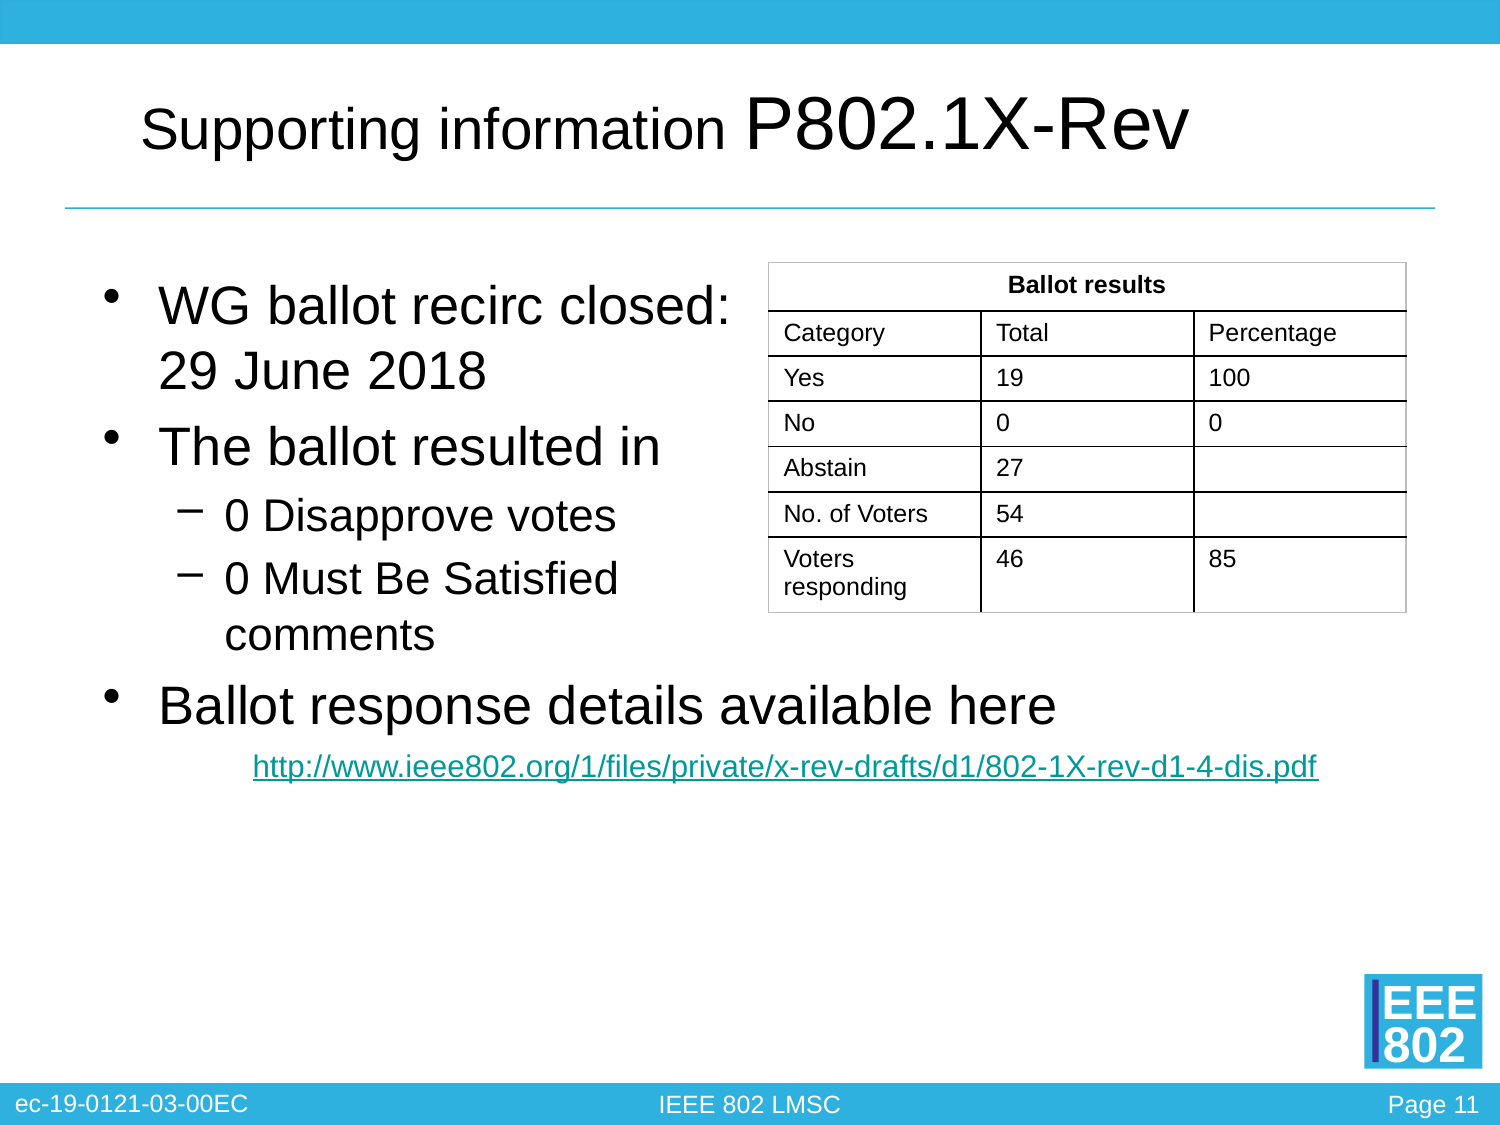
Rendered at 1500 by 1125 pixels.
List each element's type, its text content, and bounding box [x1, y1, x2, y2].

table_cell 46 [982, 538, 1193, 612]
table_cell [1195, 493, 1405, 536]
table_cell Voters responding [769, 538, 980, 612]
title Supporting information P802.1X-Rev [125, 45, 1401, 196]
table_header Ballot results [769, 263, 1405, 310]
table_cell Percentage [1195, 312, 1405, 355]
table_cell [1195, 447, 1405, 491]
table_cell 27 [982, 447, 1193, 491]
table_cell 0 [982, 402, 1193, 446]
table_cell 100 [1195, 357, 1405, 400]
table_cell No. of Voters [769, 493, 980, 536]
table_cell Total [982, 312, 1193, 355]
table_cell 0 [1195, 402, 1405, 446]
table_cell Yes [769, 357, 980, 400]
table_cell 19 [982, 357, 1193, 400]
table_cell No [769, 402, 980, 446]
table_cell Category [769, 312, 980, 355]
table_cell 85 [1195, 538, 1405, 612]
table_cell 54 [982, 493, 1193, 536]
list WG ballot recirc closed: 29 June 2018 The ballot resulted in 0 Disapprove votes 0 Must Be Satisfied comments Ballot response details available here http://www.ieee802.org/1/files/private/x-rev-drafts/d1/802-1X-rev-d1-4-dis.pdf [87, 262, 1401, 932]
table_cell Abstain [769, 447, 980, 491]
